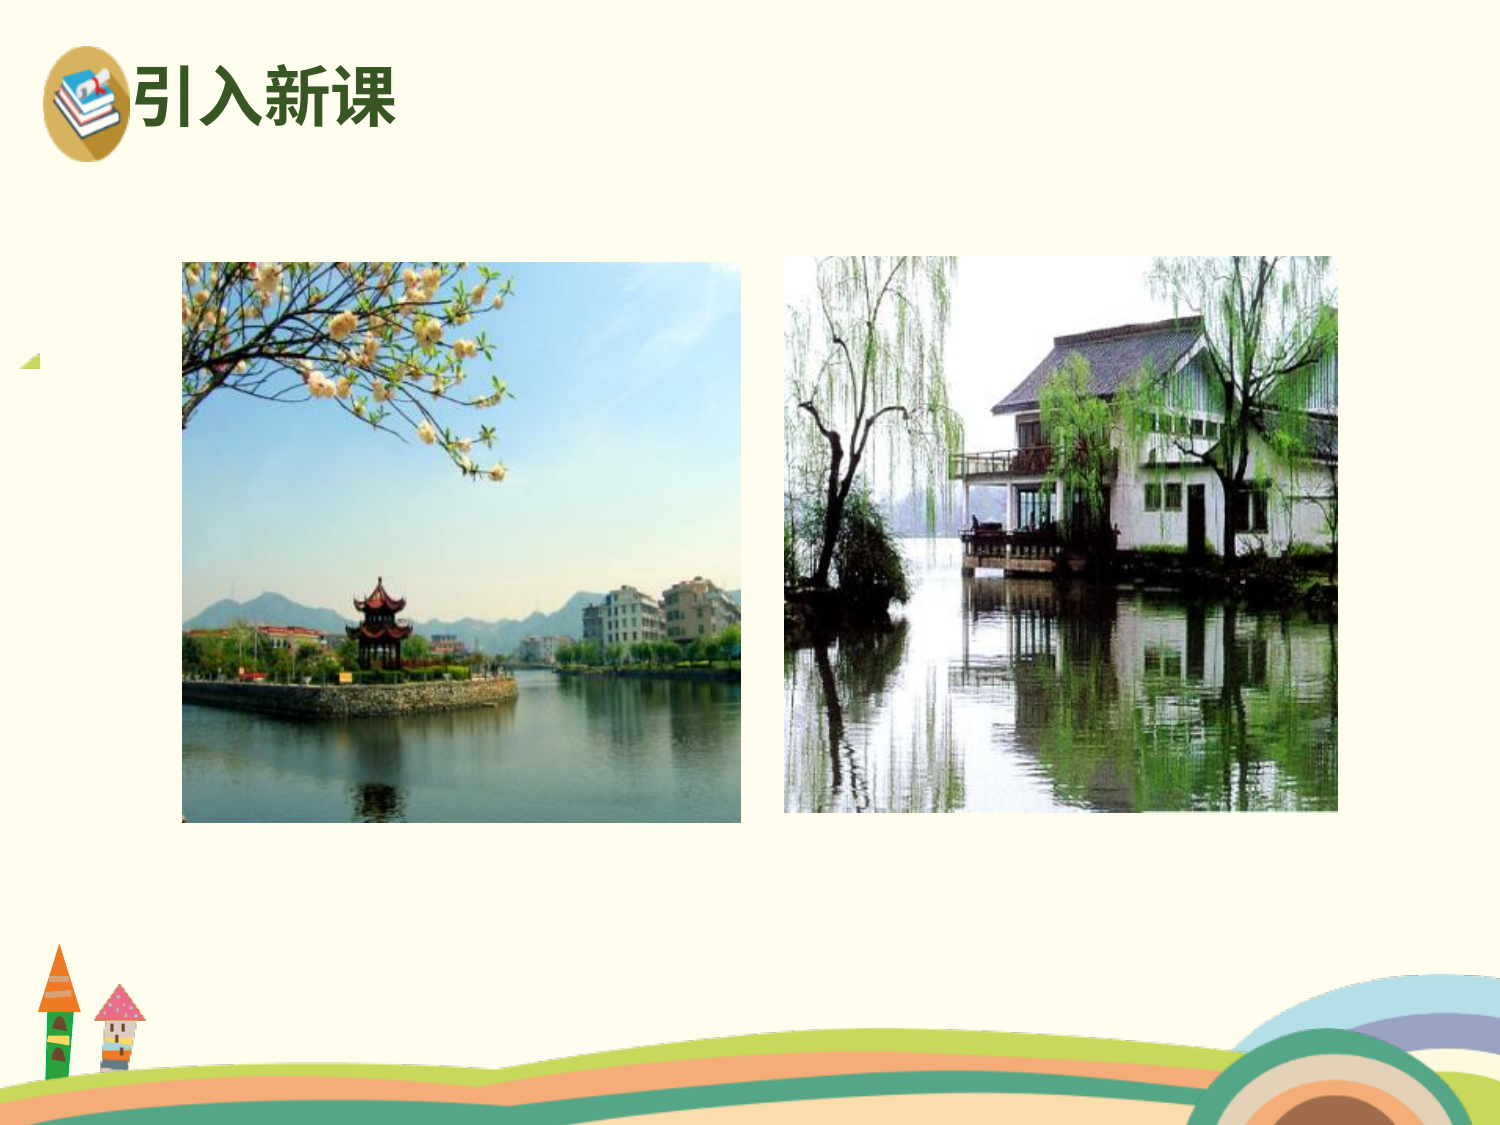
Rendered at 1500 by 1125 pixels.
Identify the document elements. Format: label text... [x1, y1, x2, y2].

text_box 引入新课 [115, 47, 413, 143]
picture [0, 0, 1500, 1125]
